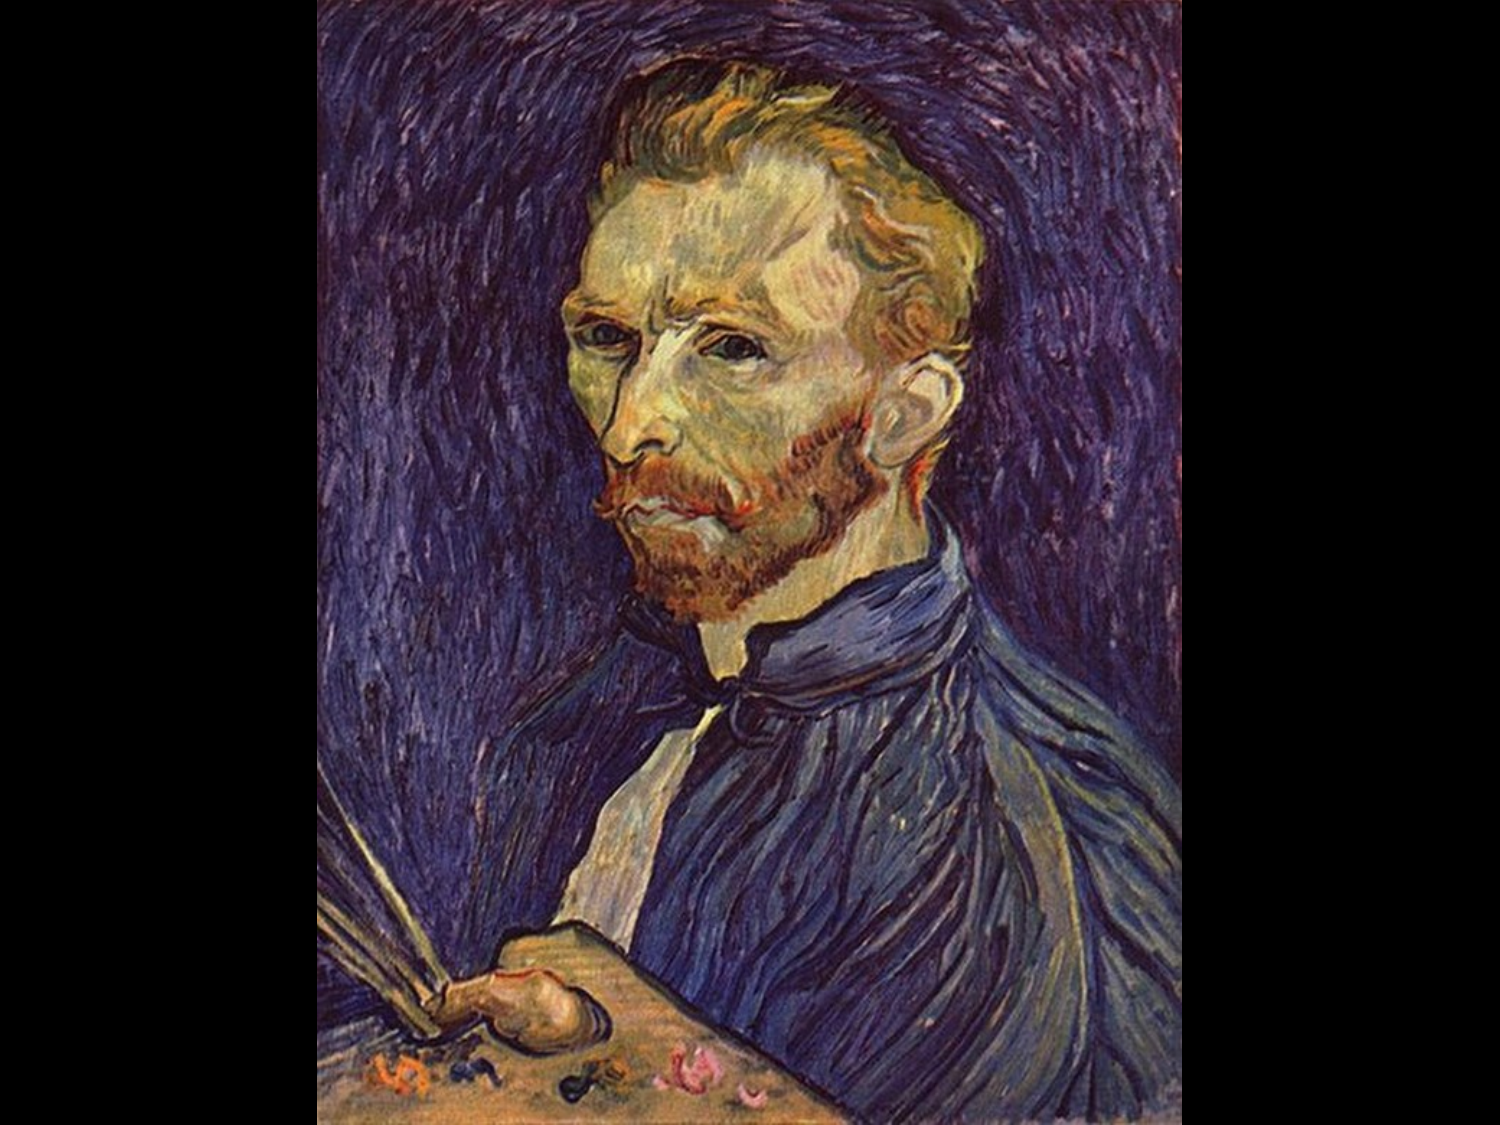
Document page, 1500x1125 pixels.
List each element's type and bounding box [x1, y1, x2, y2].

picture [317, 0, 1183, 1125]
